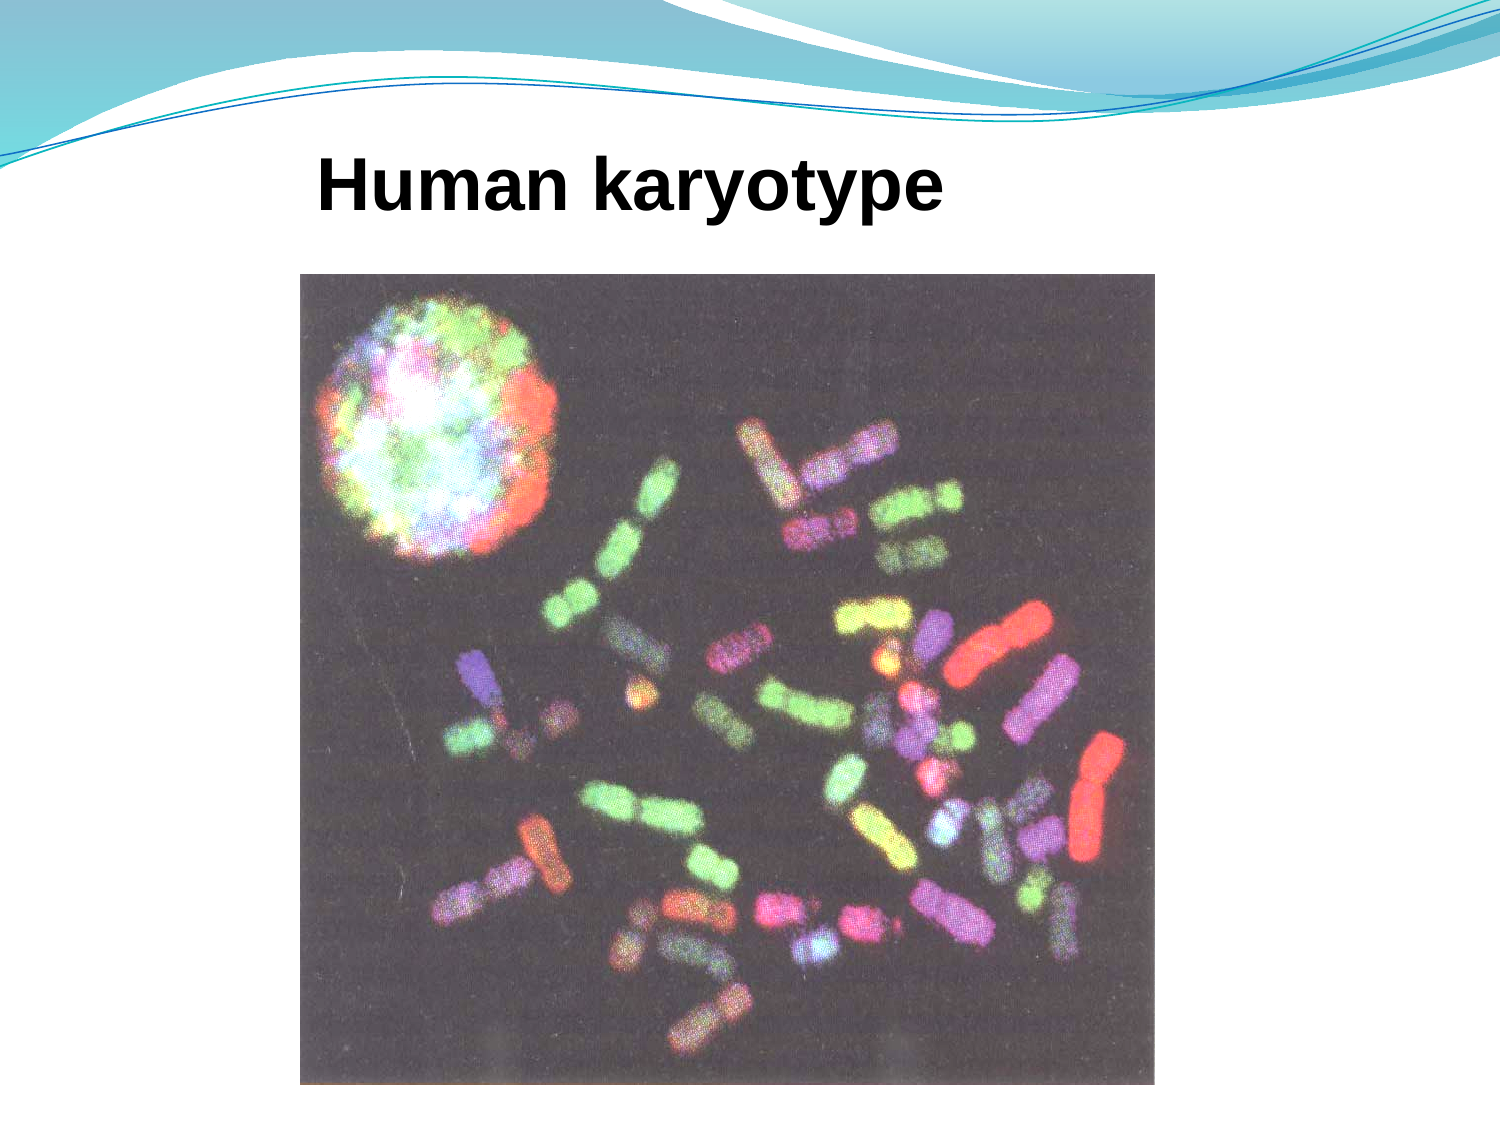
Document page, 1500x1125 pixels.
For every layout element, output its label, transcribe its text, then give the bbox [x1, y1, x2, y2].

title Human karyotype [0, 37, 1263, 225]
picture [299, 274, 1155, 1085]
